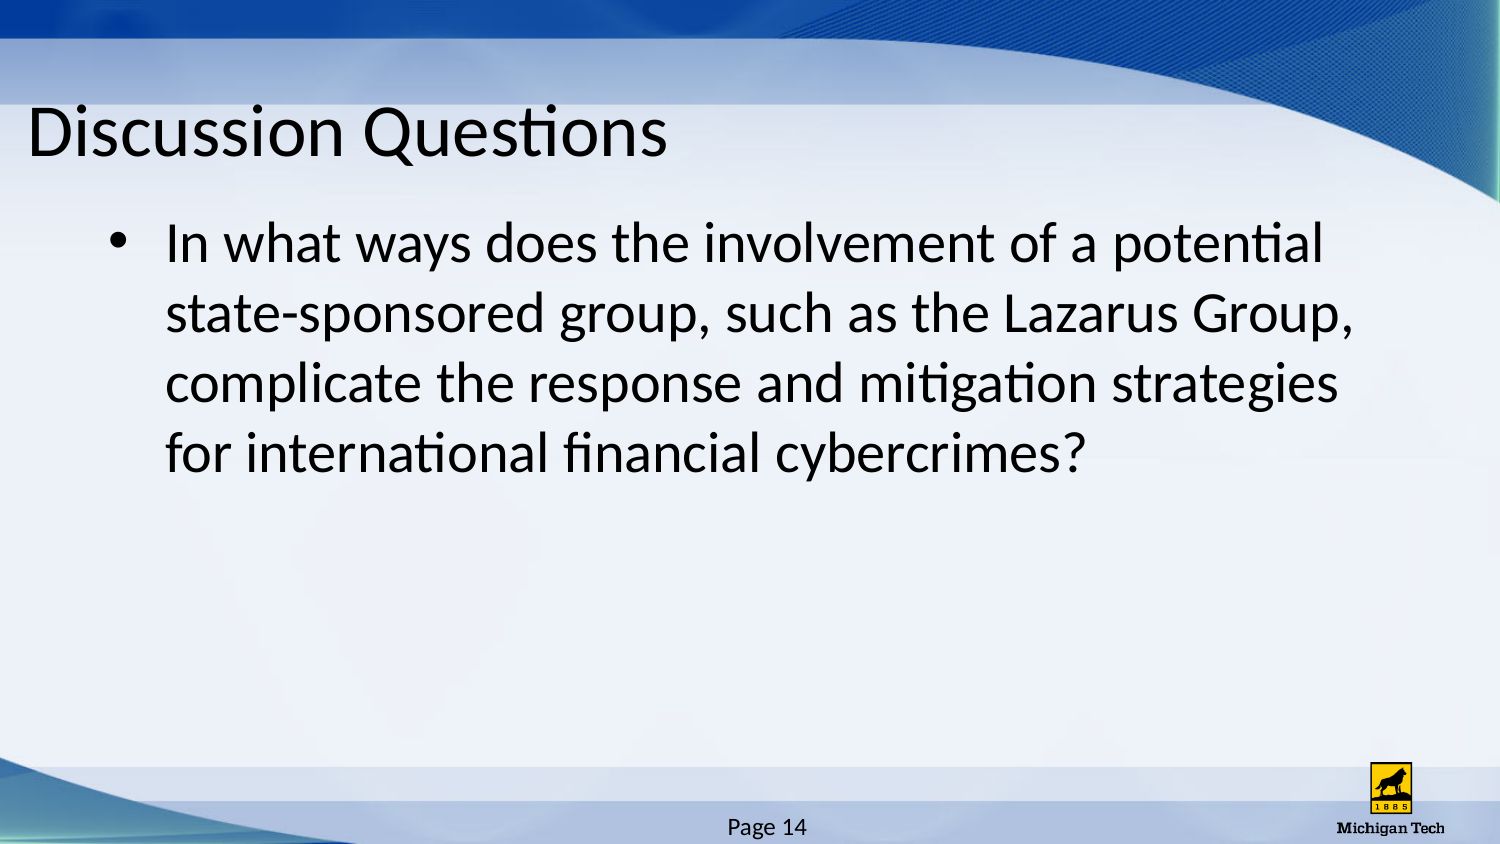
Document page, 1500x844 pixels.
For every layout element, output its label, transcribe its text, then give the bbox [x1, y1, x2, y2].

picture [0, 0, 1500, 844]
title Discussion Questions [12, 56, 1263, 197]
list In what ways does the involvement of a potential state-sponsored group, such as the Lazarus Group, complicate the response and mitigation strategies for international financial cybercrimes? [75, 196, 1425, 797]
